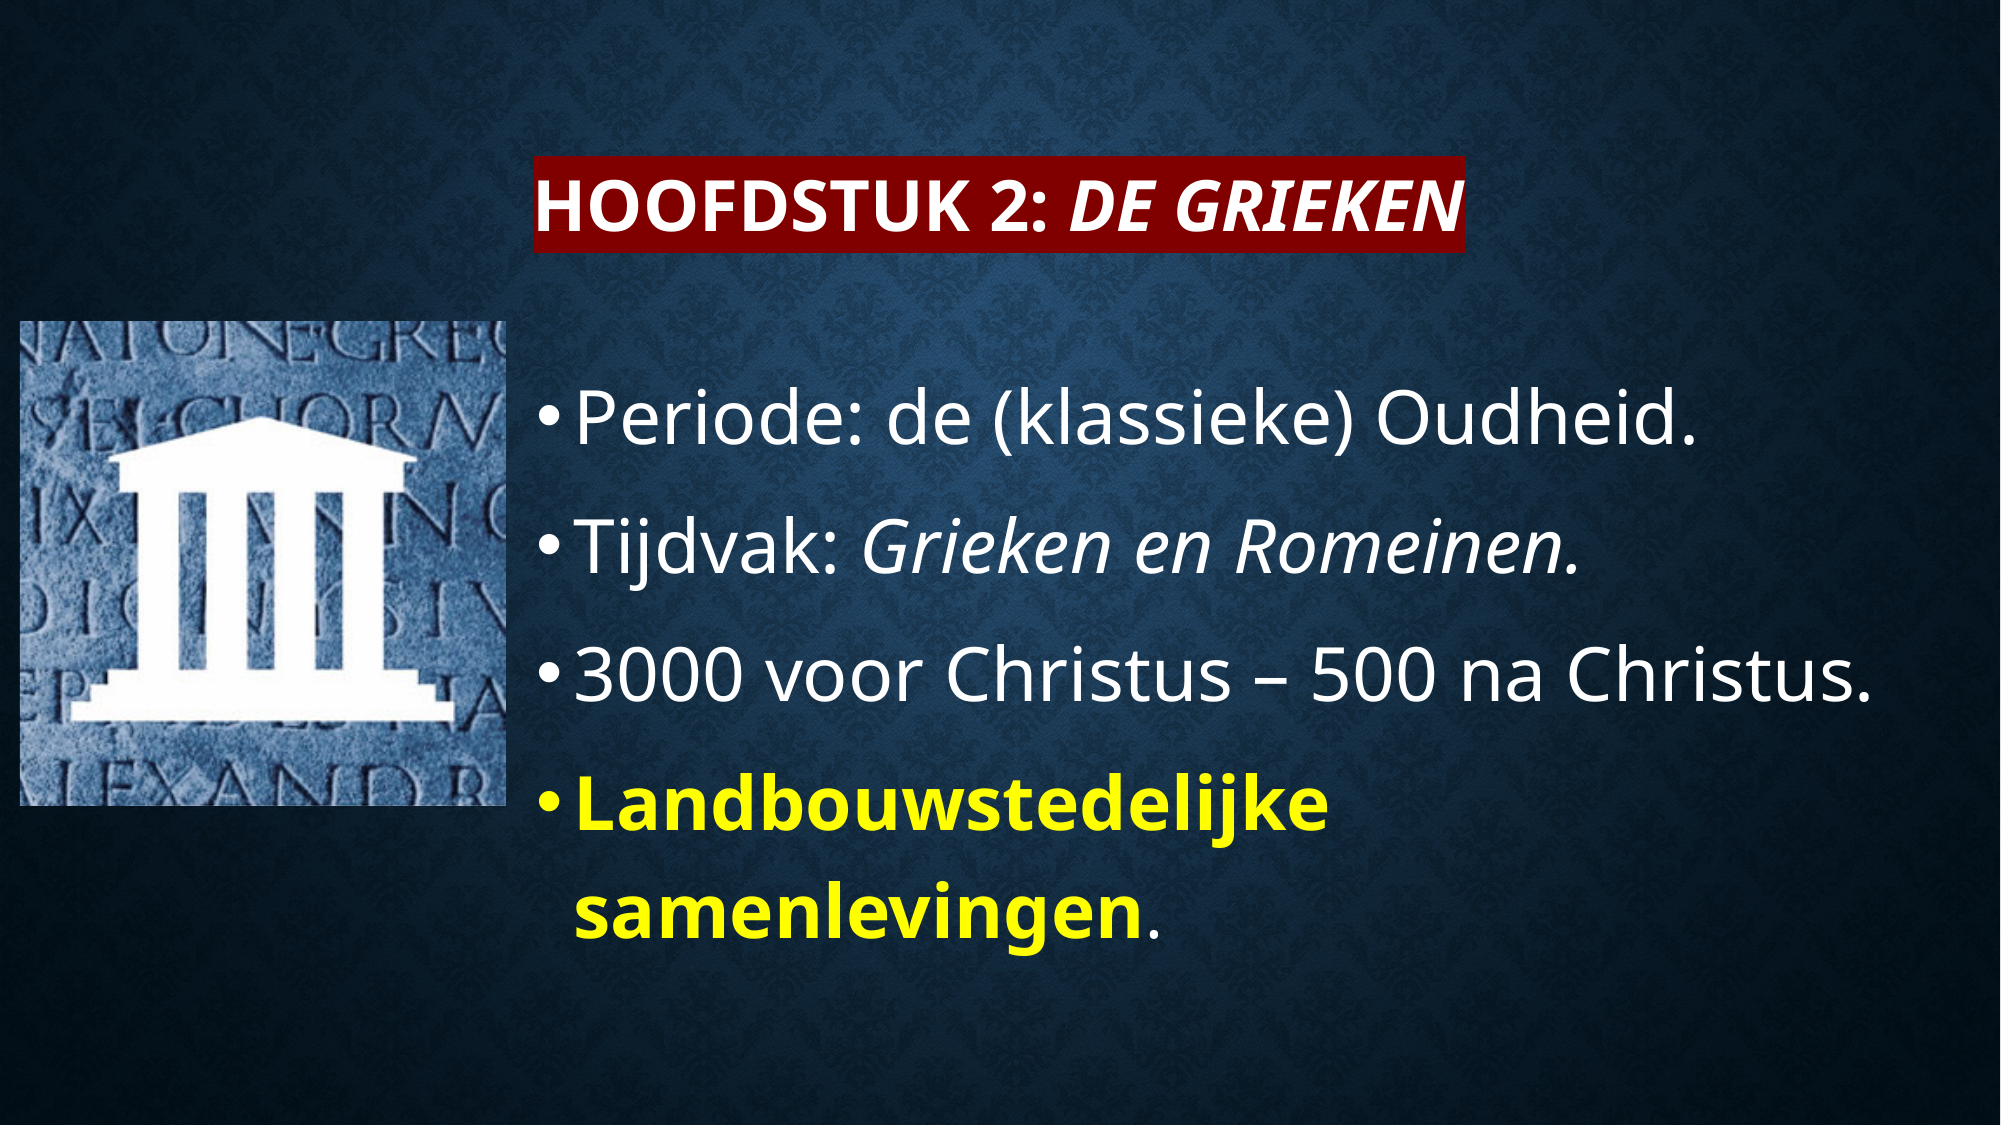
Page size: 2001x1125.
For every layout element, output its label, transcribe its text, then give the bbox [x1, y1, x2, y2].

list Periode: de (klassieke) Oudheid. Tijdvak: Grieken en Romeinen. 3000 voor Christus – 500 na Christus. Landbouwstedelijke samenlevingen. [521, 343, 1949, 1074]
title Hoofdstuk 2: de Grieken [149, 99, 1849, 318]
picture [19, 320, 507, 807]
